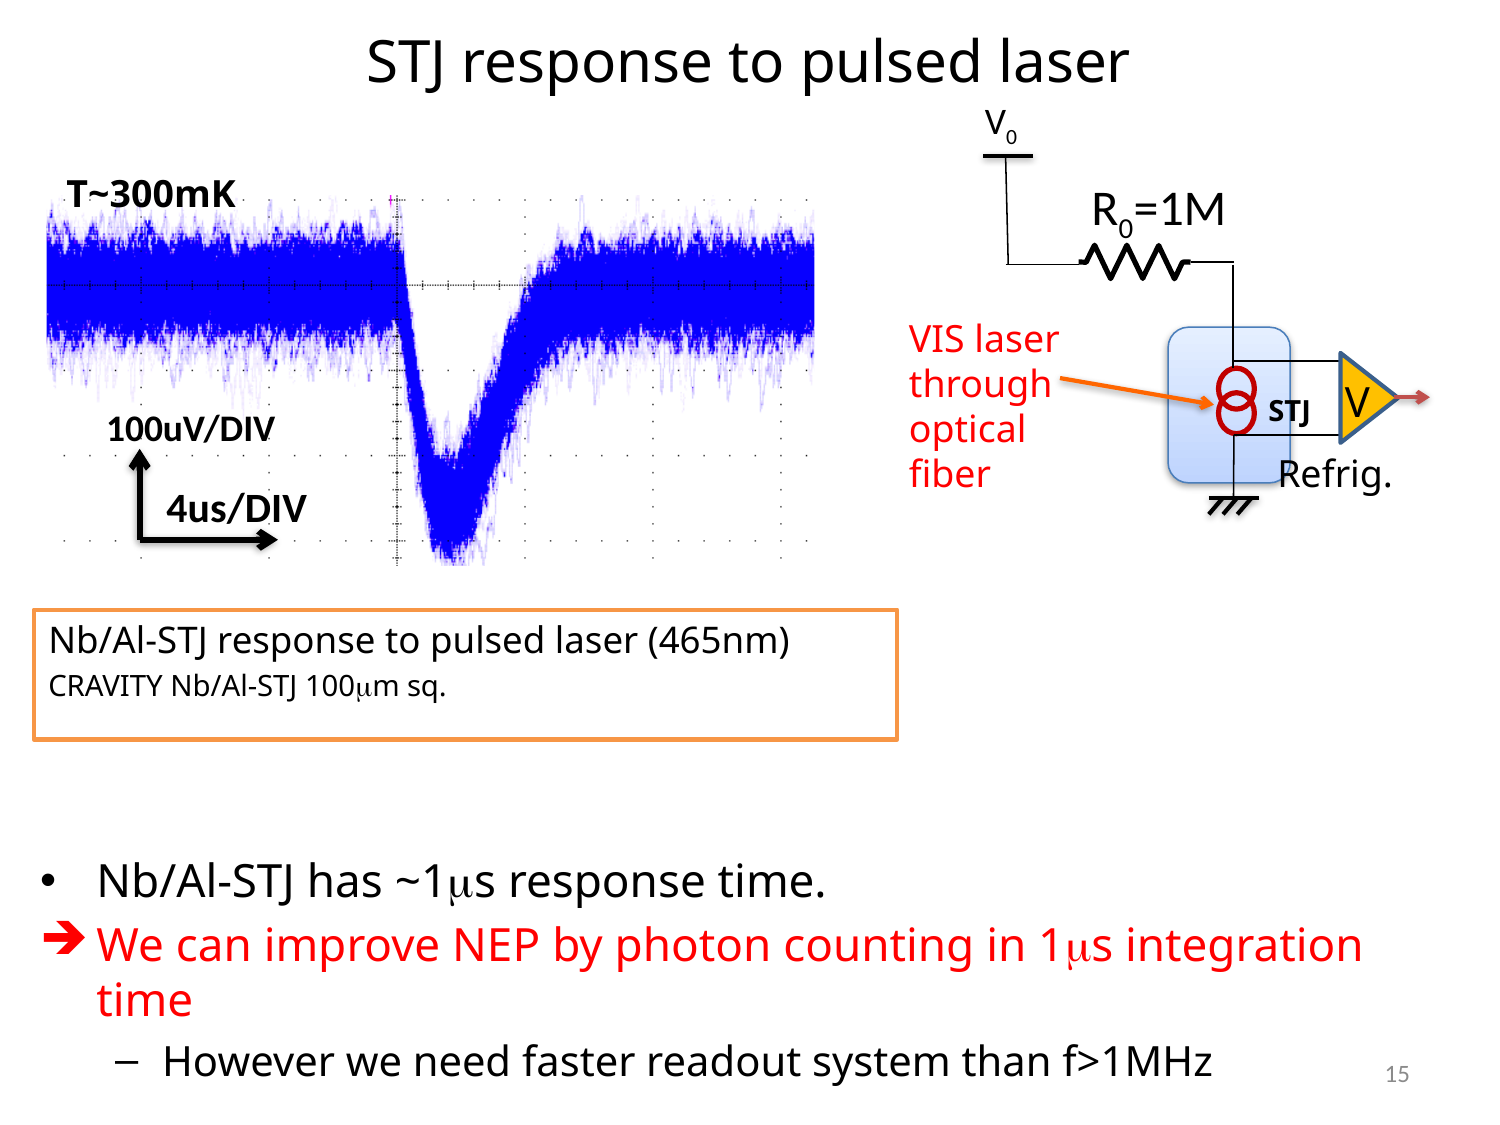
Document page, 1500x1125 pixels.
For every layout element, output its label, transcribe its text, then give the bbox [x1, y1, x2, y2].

slide_number 15 [1074, 1042, 1425, 1103]
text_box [46, 195, 815, 567]
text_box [893, 89, 1431, 515]
text_box T~300mK [51, 162, 251, 194]
title STJ response to pulsed laser [21, 18, 1477, 100]
text_box Nb/Al-STJ has ~1s response time. We can improve NEP by photon counting in 1s integration time However we need faster readout system than f>1MHz [25, 844, 1477, 1044]
text_box Nb/Al-STJ response to pulsed laser (465nm) CRAVITY Nb/Al-STJ 100m sq. [32, 608, 899, 742]
